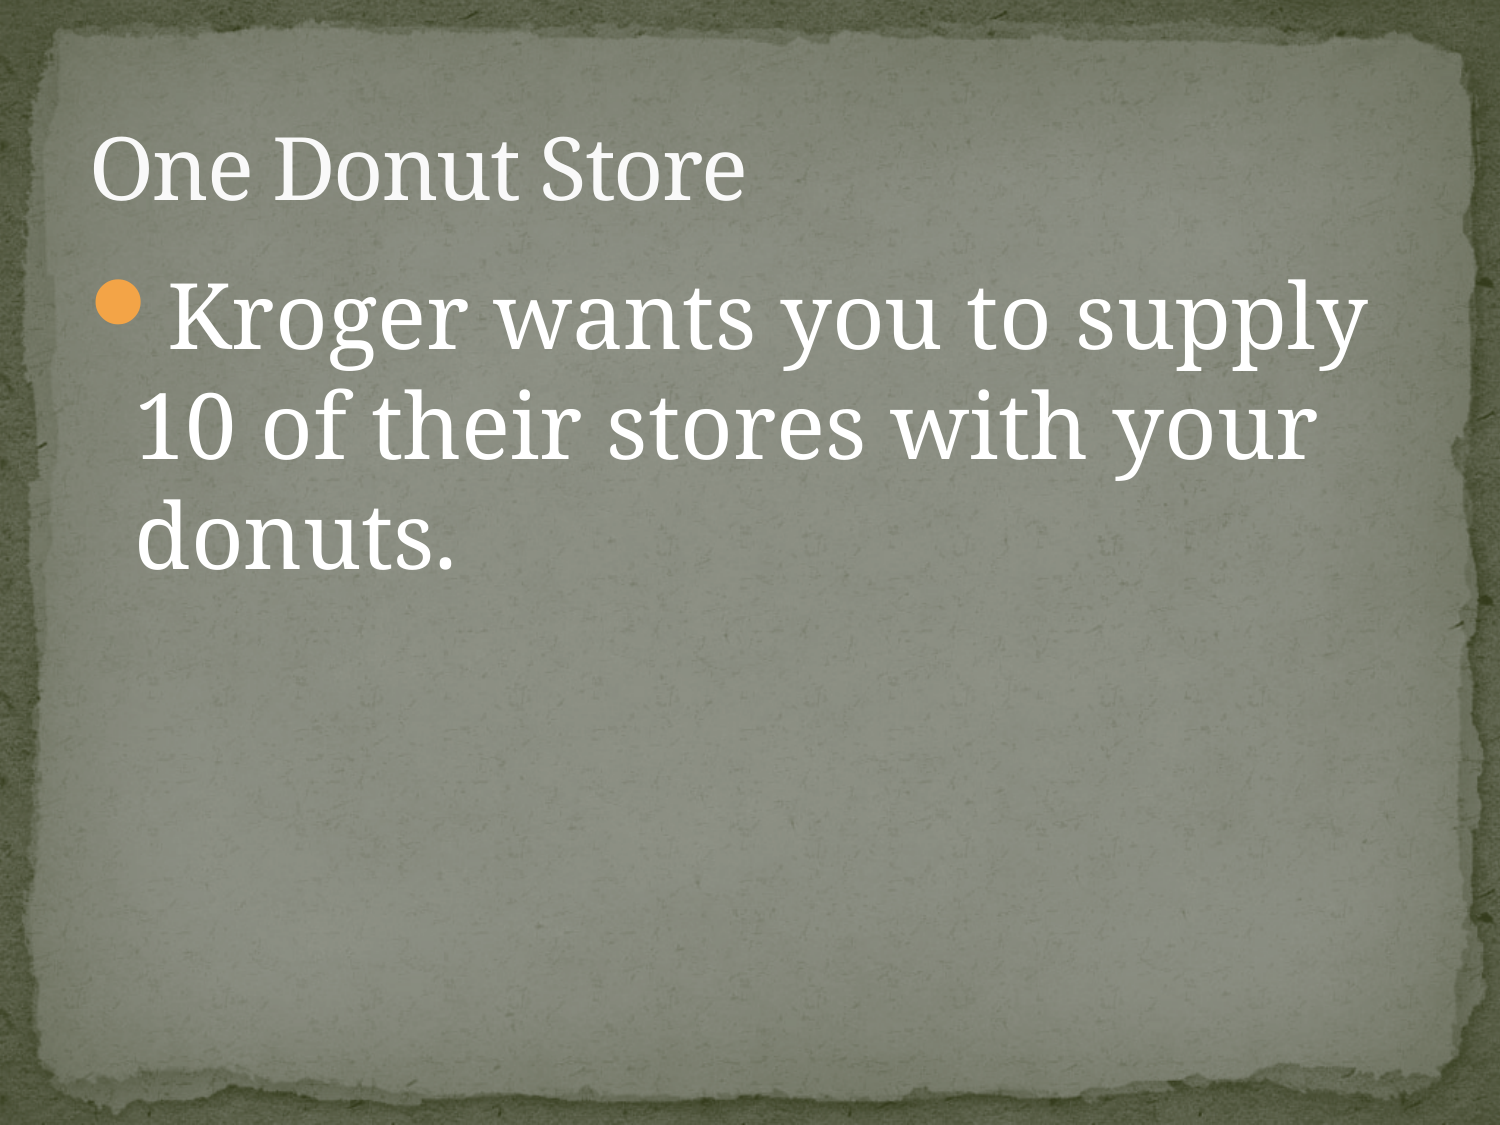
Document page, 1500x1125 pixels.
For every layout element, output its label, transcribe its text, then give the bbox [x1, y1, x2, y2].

title One Donut Store [74, 24, 1425, 225]
list Kroger wants you to supply 10 of their stores with your donuts. [75, 249, 1425, 1000]
